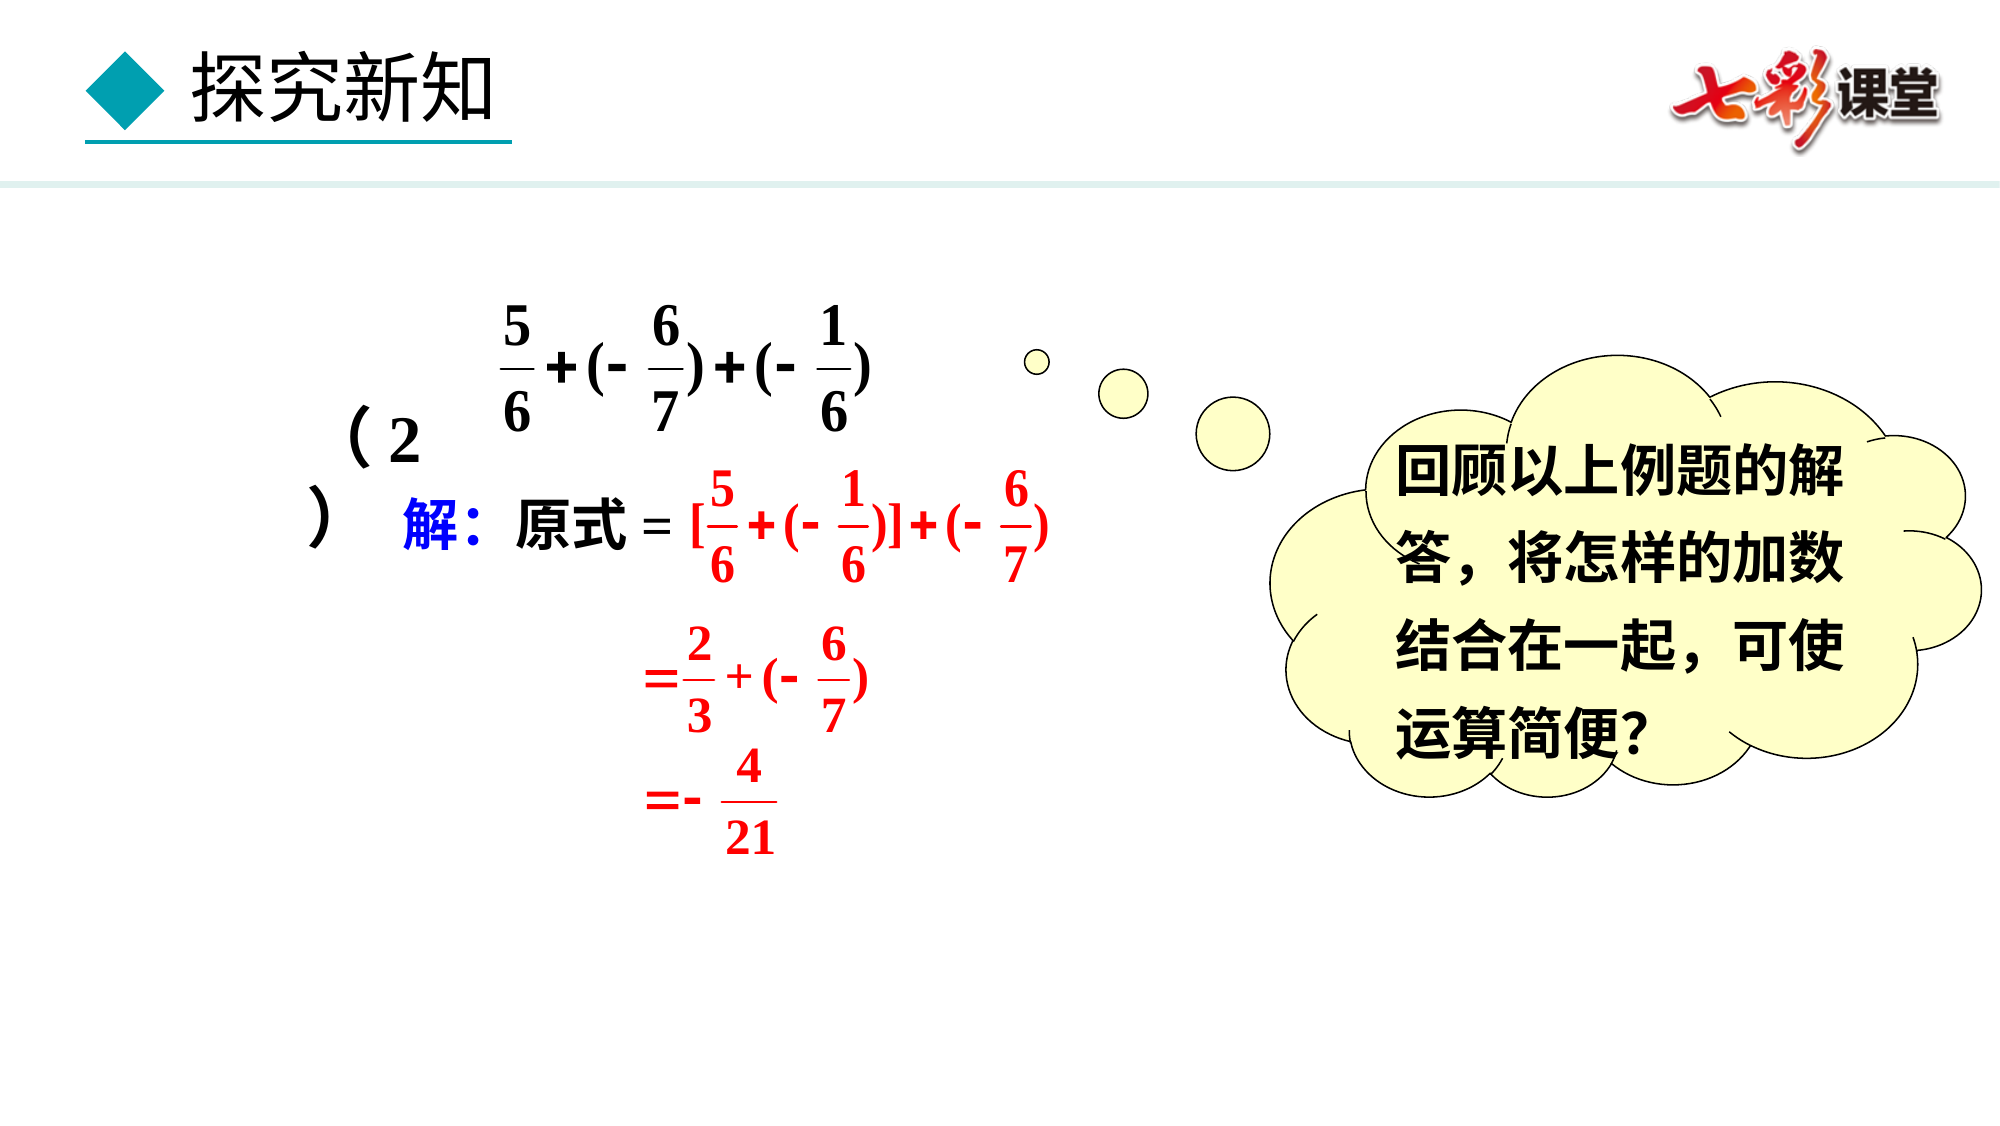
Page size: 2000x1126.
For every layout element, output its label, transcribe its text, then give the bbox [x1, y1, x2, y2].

text_box 解：原式= [382, 479, 680, 567]
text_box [1270, 356, 1982, 799]
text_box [491, 283, 883, 447]
text_box （2） [286, 306, 489, 567]
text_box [685, 450, 1061, 596]
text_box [634, 730, 789, 867]
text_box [633, 608, 878, 745]
picture [1666, 42, 1948, 157]
